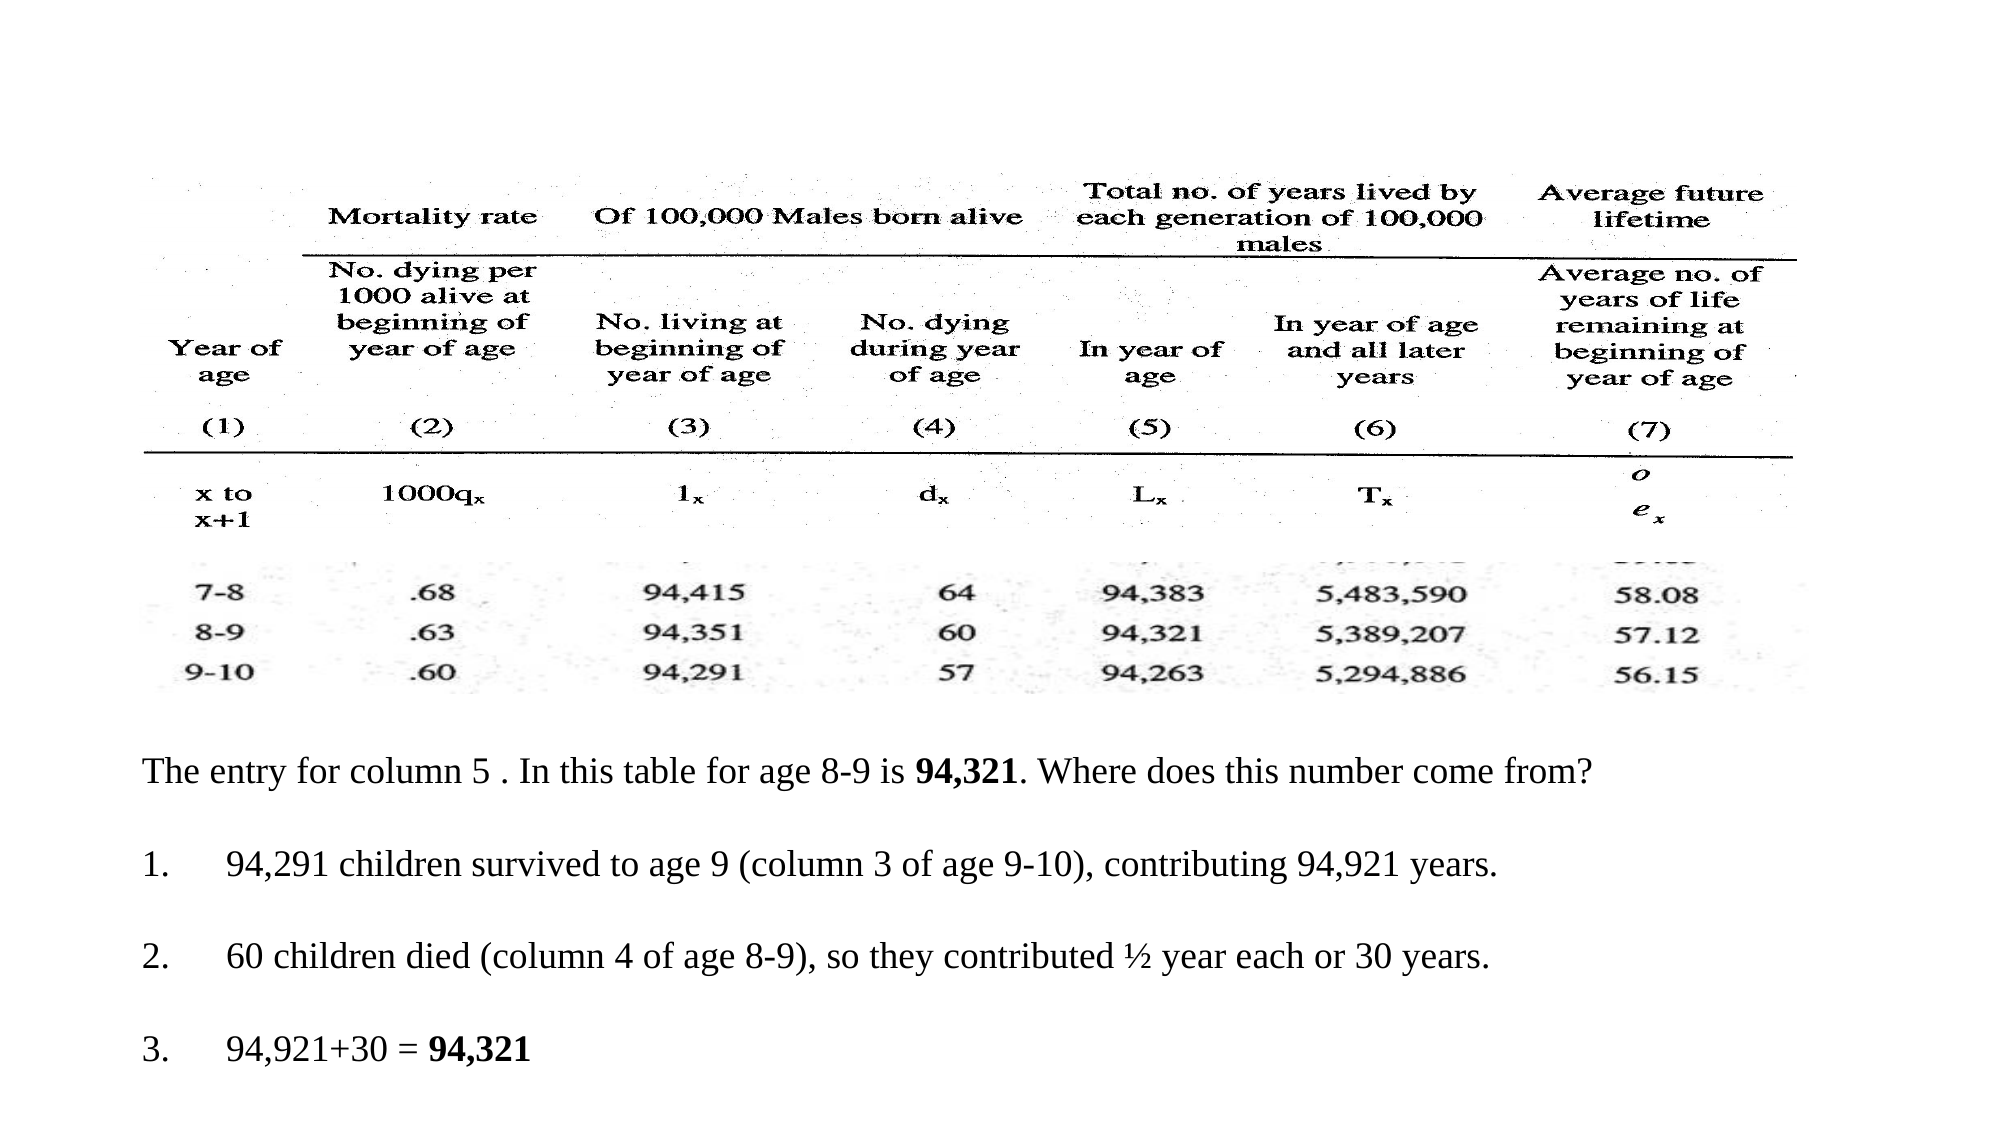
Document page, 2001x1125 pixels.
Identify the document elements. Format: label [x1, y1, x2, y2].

picture [139, 562, 1809, 694]
picture [139, 173, 1797, 528]
